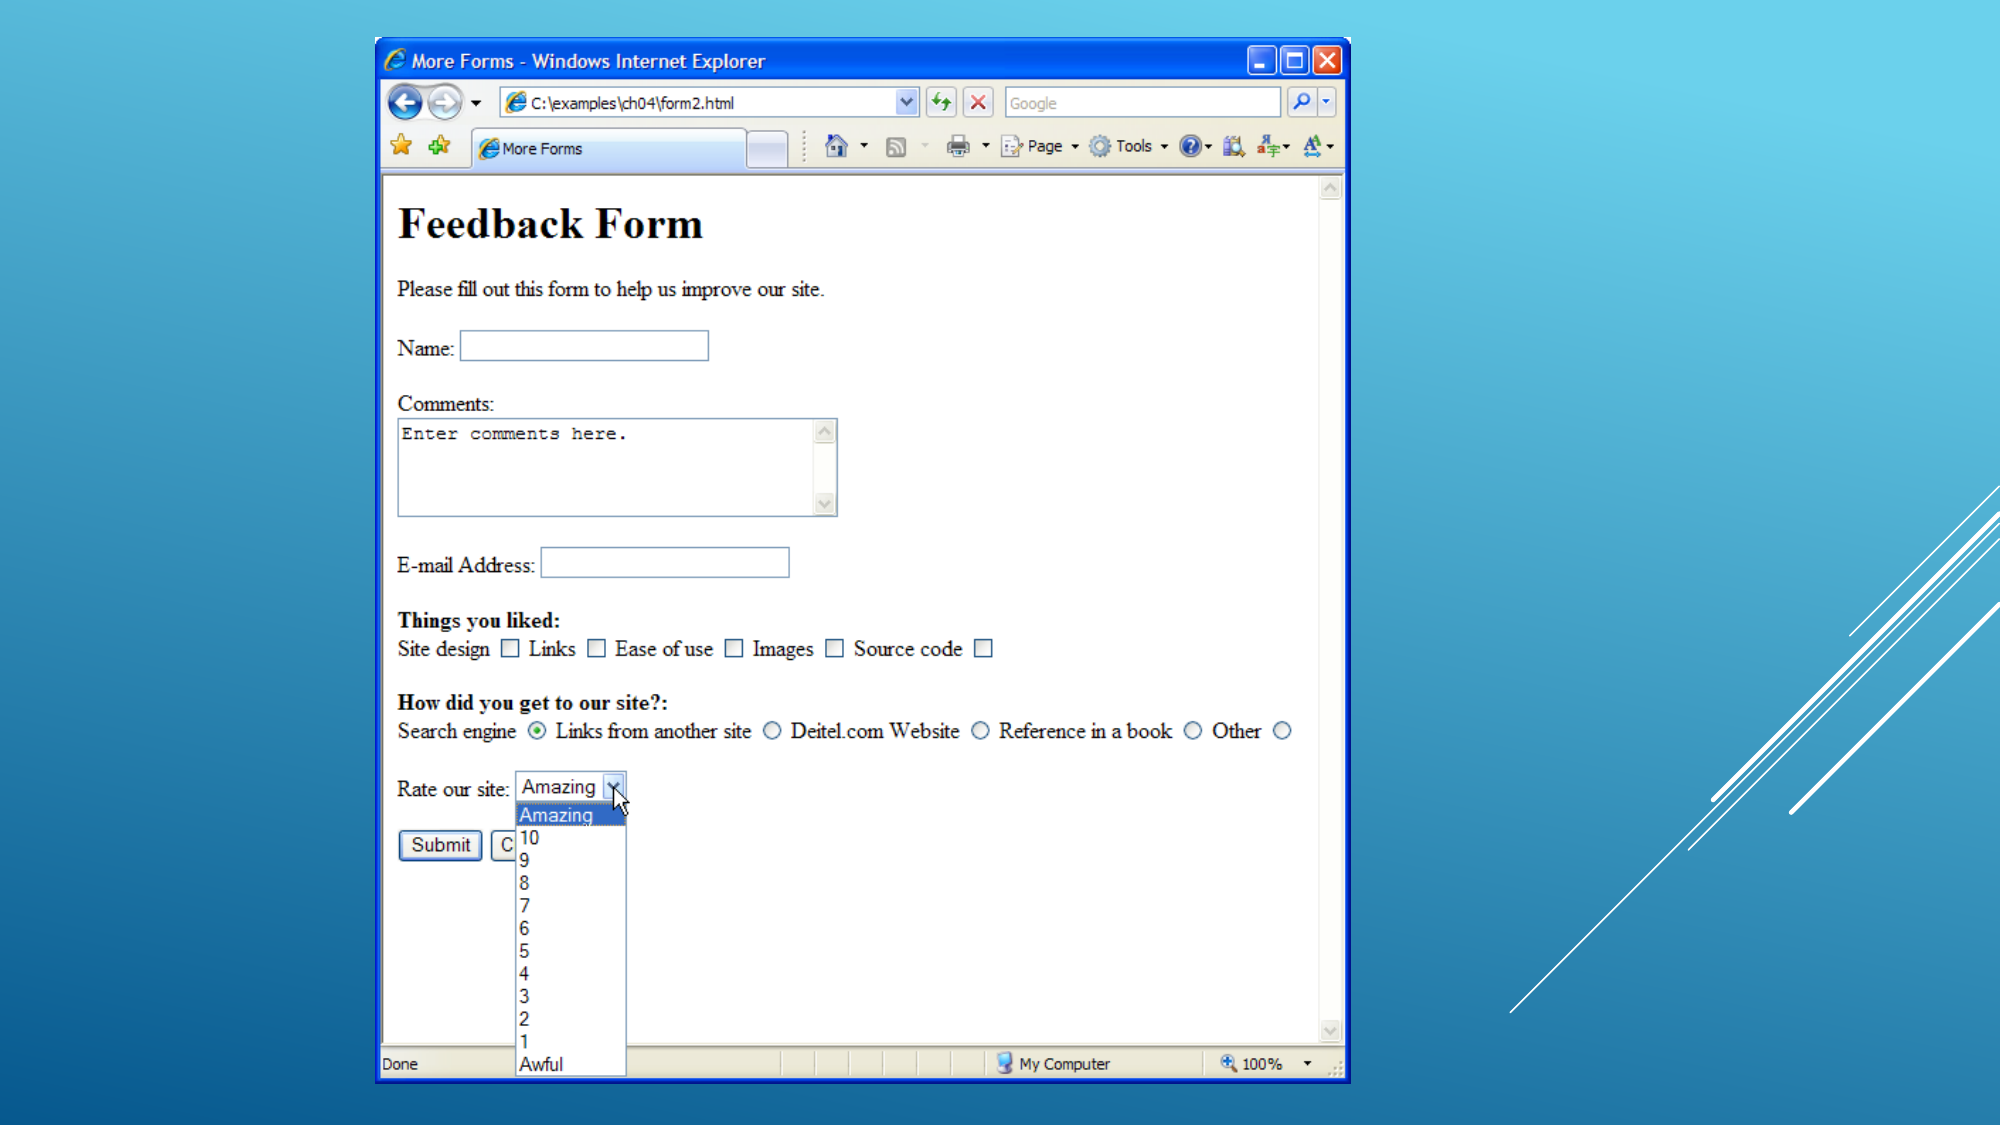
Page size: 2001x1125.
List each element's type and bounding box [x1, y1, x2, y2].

picture [374, 37, 1351, 1084]
